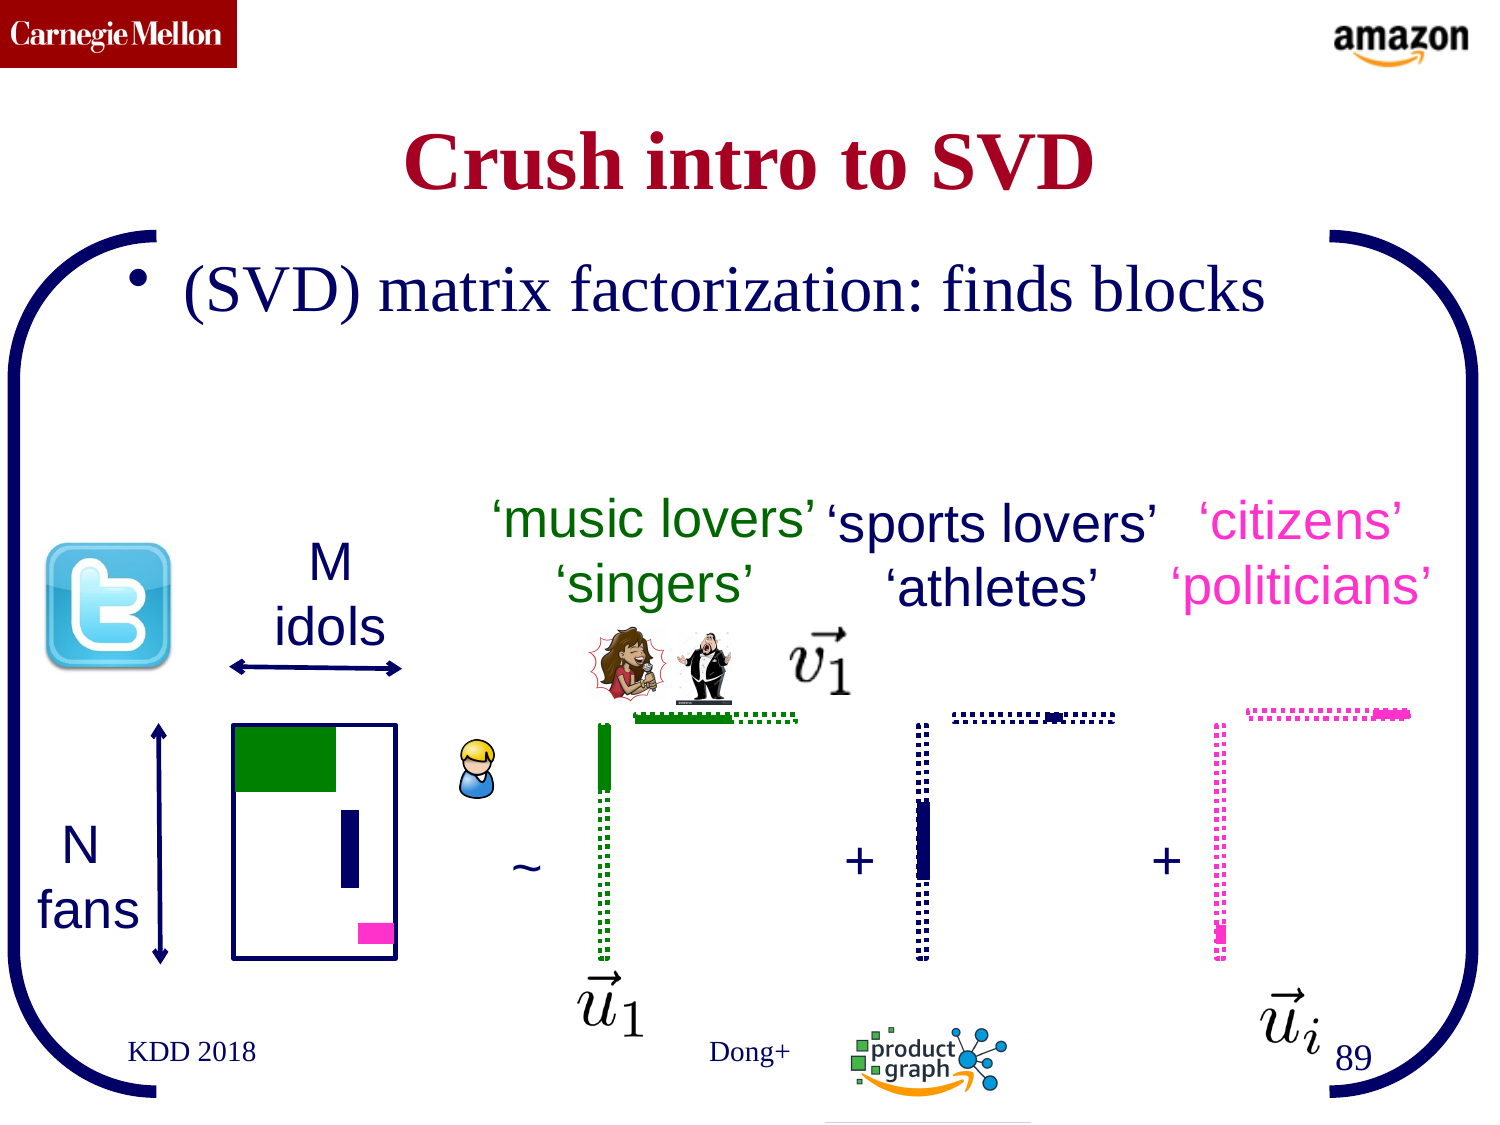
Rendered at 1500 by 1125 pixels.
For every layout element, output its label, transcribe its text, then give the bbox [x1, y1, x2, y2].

text_box [13, 236, 1473, 1092]
picture [576, 970, 644, 1038]
text_box [583, 628, 676, 710]
text_box [38, 712, 1413, 965]
picture [586, 625, 669, 702]
picture [1322, 4, 1484, 88]
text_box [233, 710, 1410, 959]
footer Dong+ [512, 1024, 988, 1101]
text_box [228, 669, 402, 675]
picture [1259, 987, 1320, 1055]
picture [459, 738, 495, 800]
picture [0, 0, 237, 68]
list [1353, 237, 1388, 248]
title Crush intro to SVD [112, 99, 1388, 213]
picture [676, 632, 732, 706]
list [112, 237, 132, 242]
slide_number 89 [1074, 1024, 1388, 1101]
picture [40, 539, 176, 675]
picture [788, 625, 854, 695]
slide_number KDD 2018 [112, 1024, 426, 1101]
